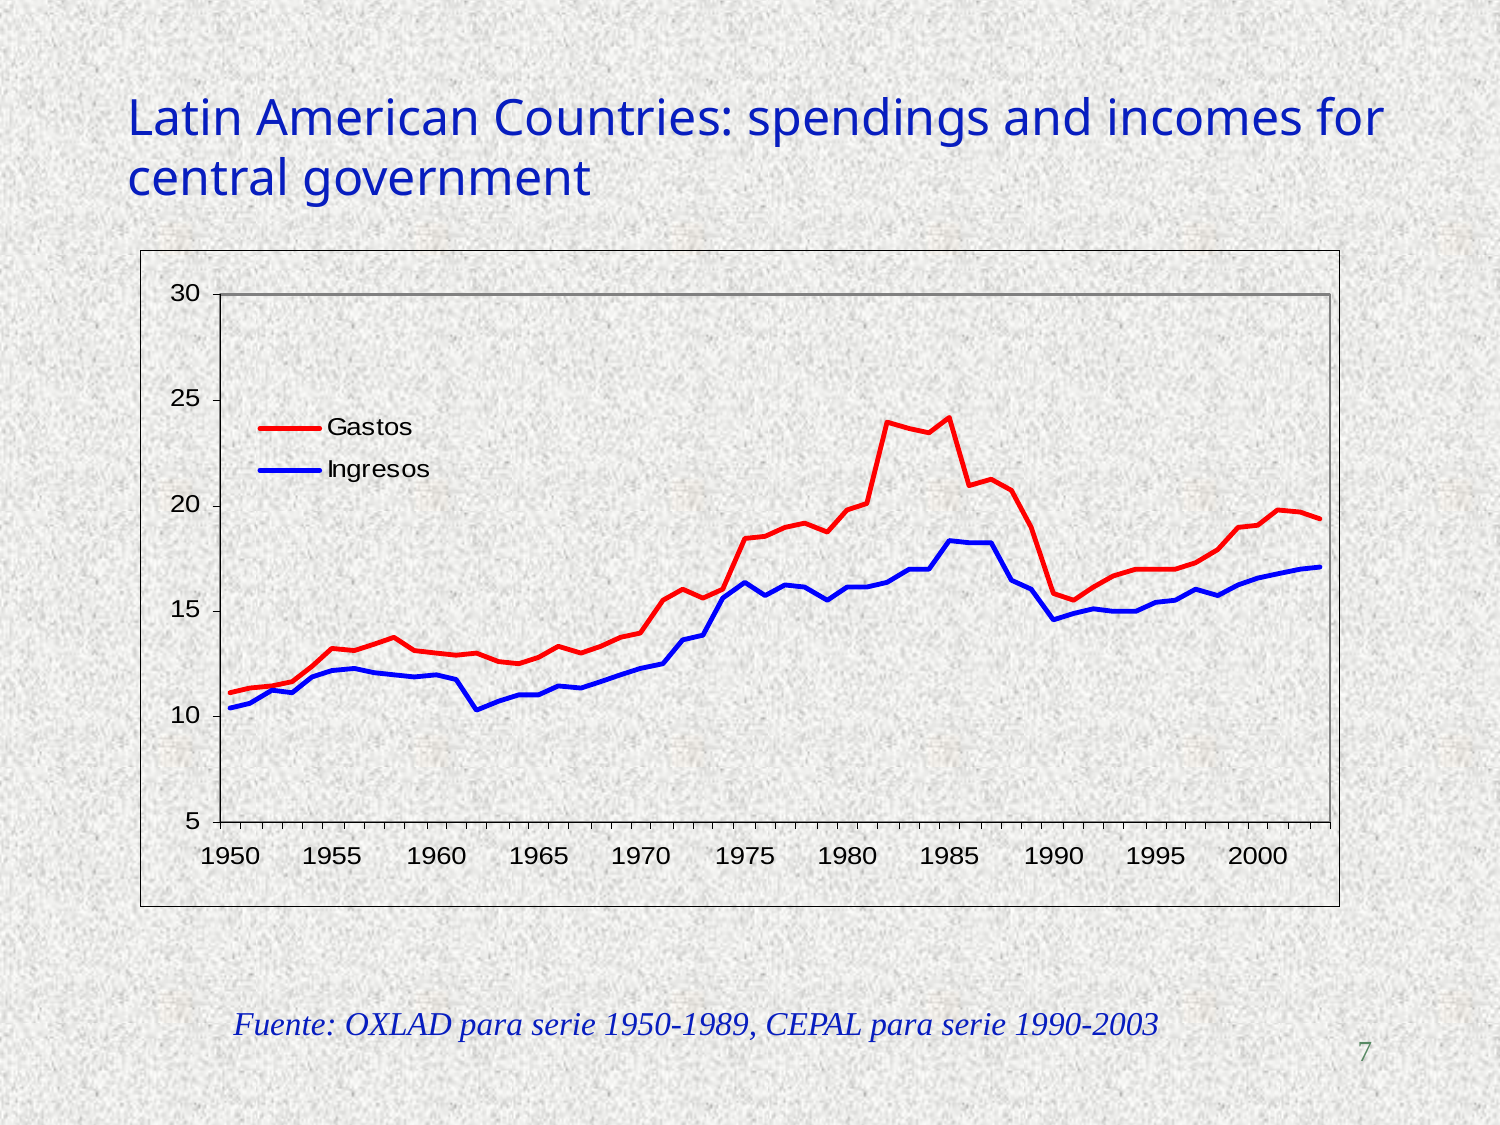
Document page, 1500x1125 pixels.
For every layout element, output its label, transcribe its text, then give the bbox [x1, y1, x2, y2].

text_box Fuente: OXLAD para serie 1950-1989, CEPAL para serie 1990-2003 [218, 994, 1350, 1050]
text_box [127, 239, 1352, 915]
picture [0, 0, 1500, 1125]
slide_number 7 [1074, 1024, 1388, 1101]
title Latin American Countries: spendings and incomes for central government [112, 62, 1427, 213]
